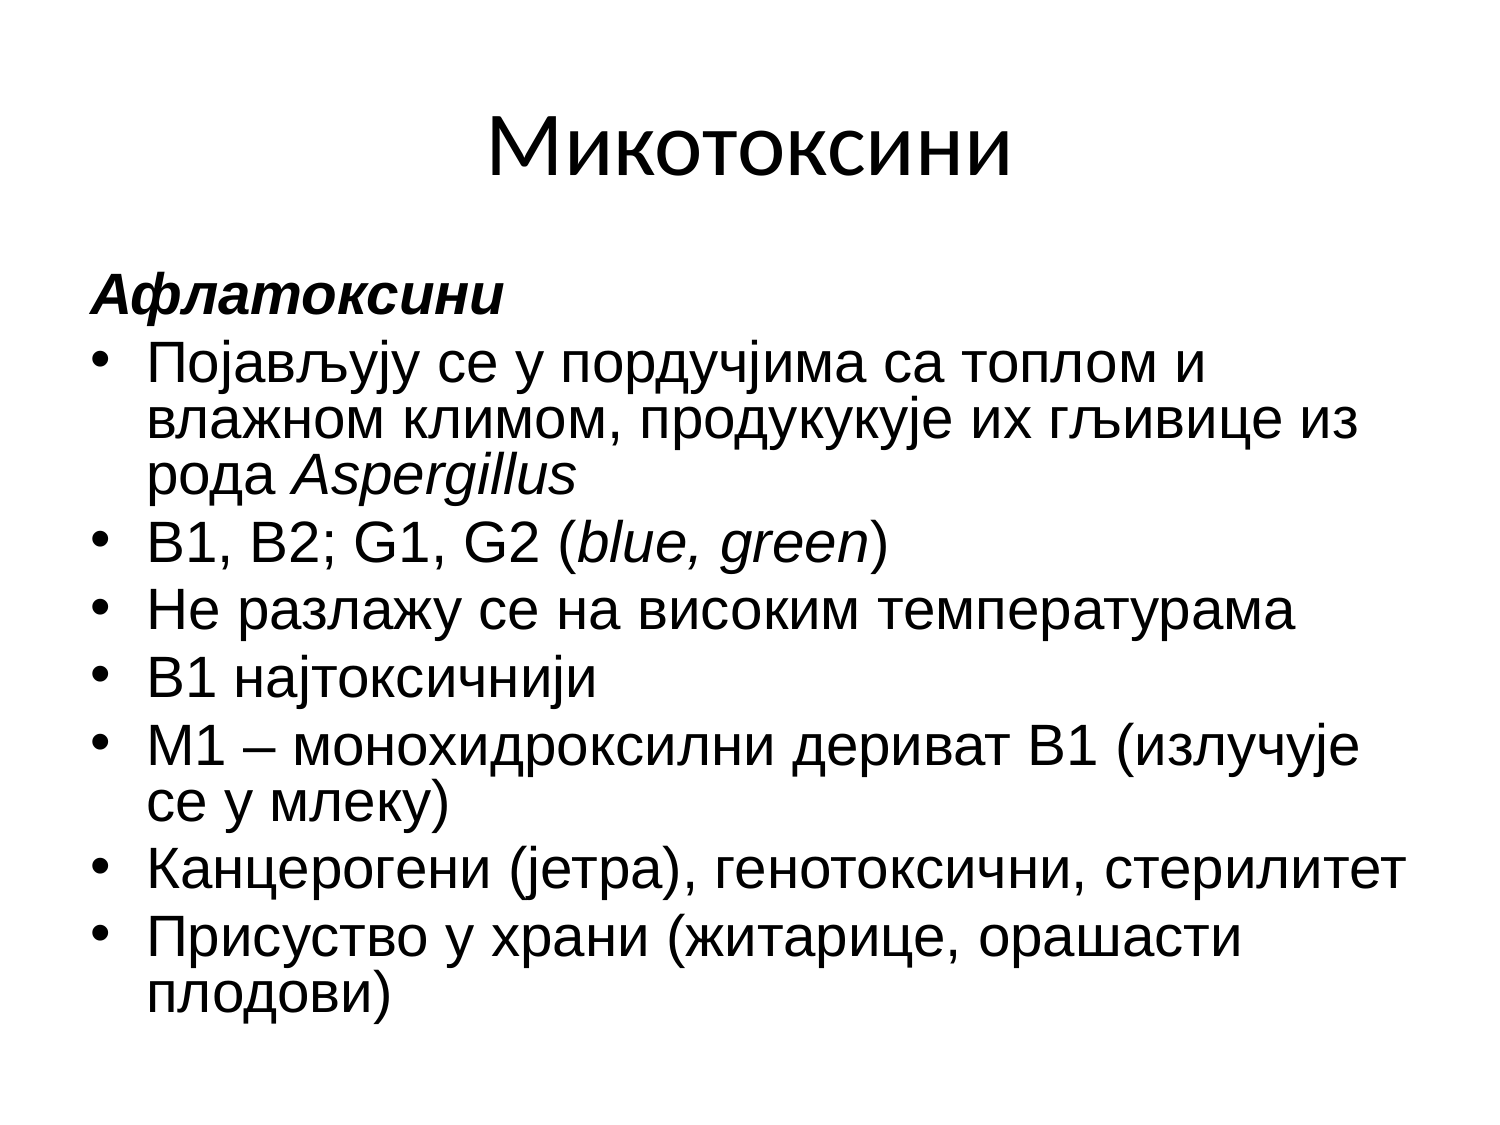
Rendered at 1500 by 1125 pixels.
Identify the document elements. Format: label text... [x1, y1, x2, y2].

list Афлатоксини Појављују се у пордучјима са топлом и влажном климом, продукукује их гљивице из рода Aspergillus В1, В2; G1, G2 (blue, green) Не разлажу се на високим температурама В1 најтоксичнији М1 – монохидроксилни дериват В1 (излучује се у млеку) Канцерогени (јетра), генотоксични, стерилитет Присуство у храни (житарице, орашасти плодови) [74, 262, 1426, 1006]
title Микотоксини [74, 44, 1426, 233]
